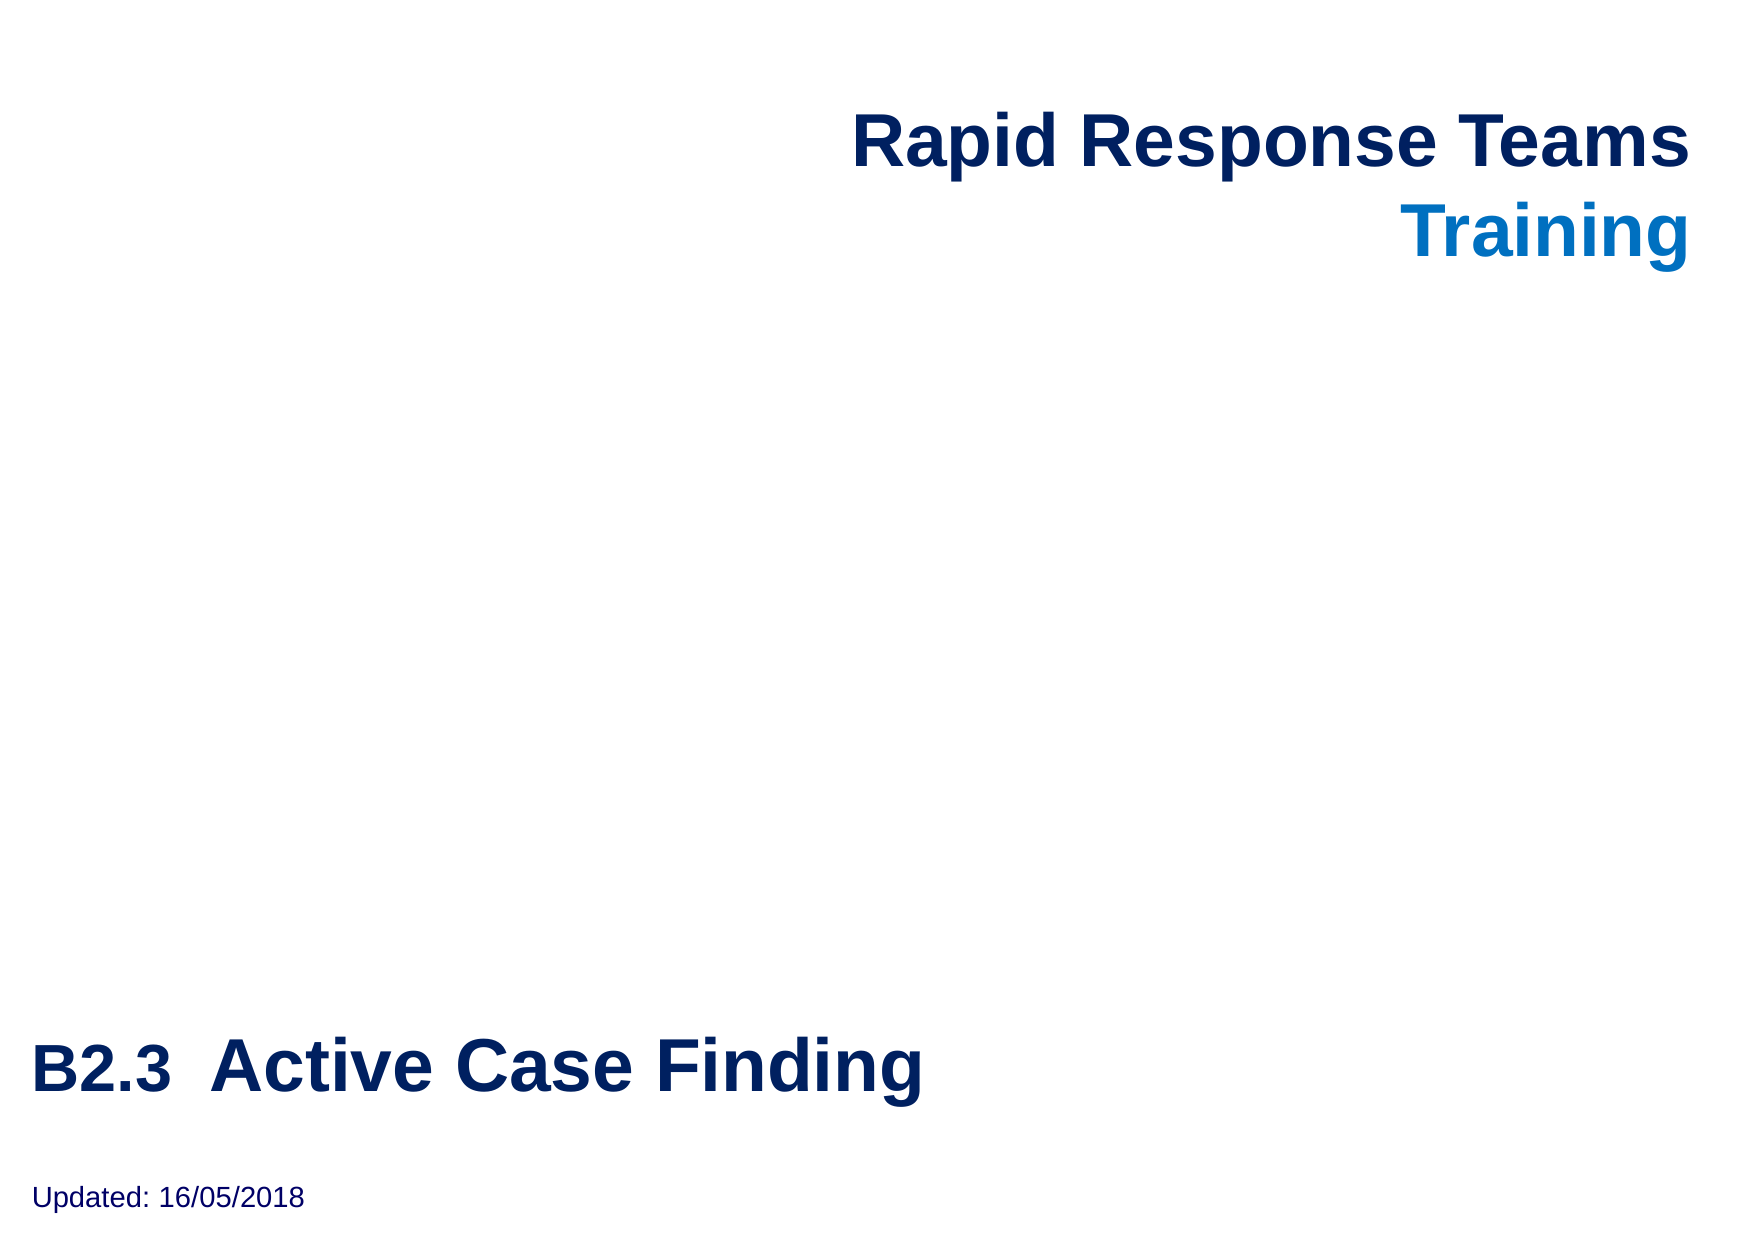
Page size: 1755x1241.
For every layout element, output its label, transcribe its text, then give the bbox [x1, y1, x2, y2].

text_box Rapid Response Teams Training [778, 13, 1707, 302]
text_box B2.3 Active Case Finding [16, 1009, 1692, 1124]
text_box Updated: 16/05/2018 [17, 1171, 321, 1222]
